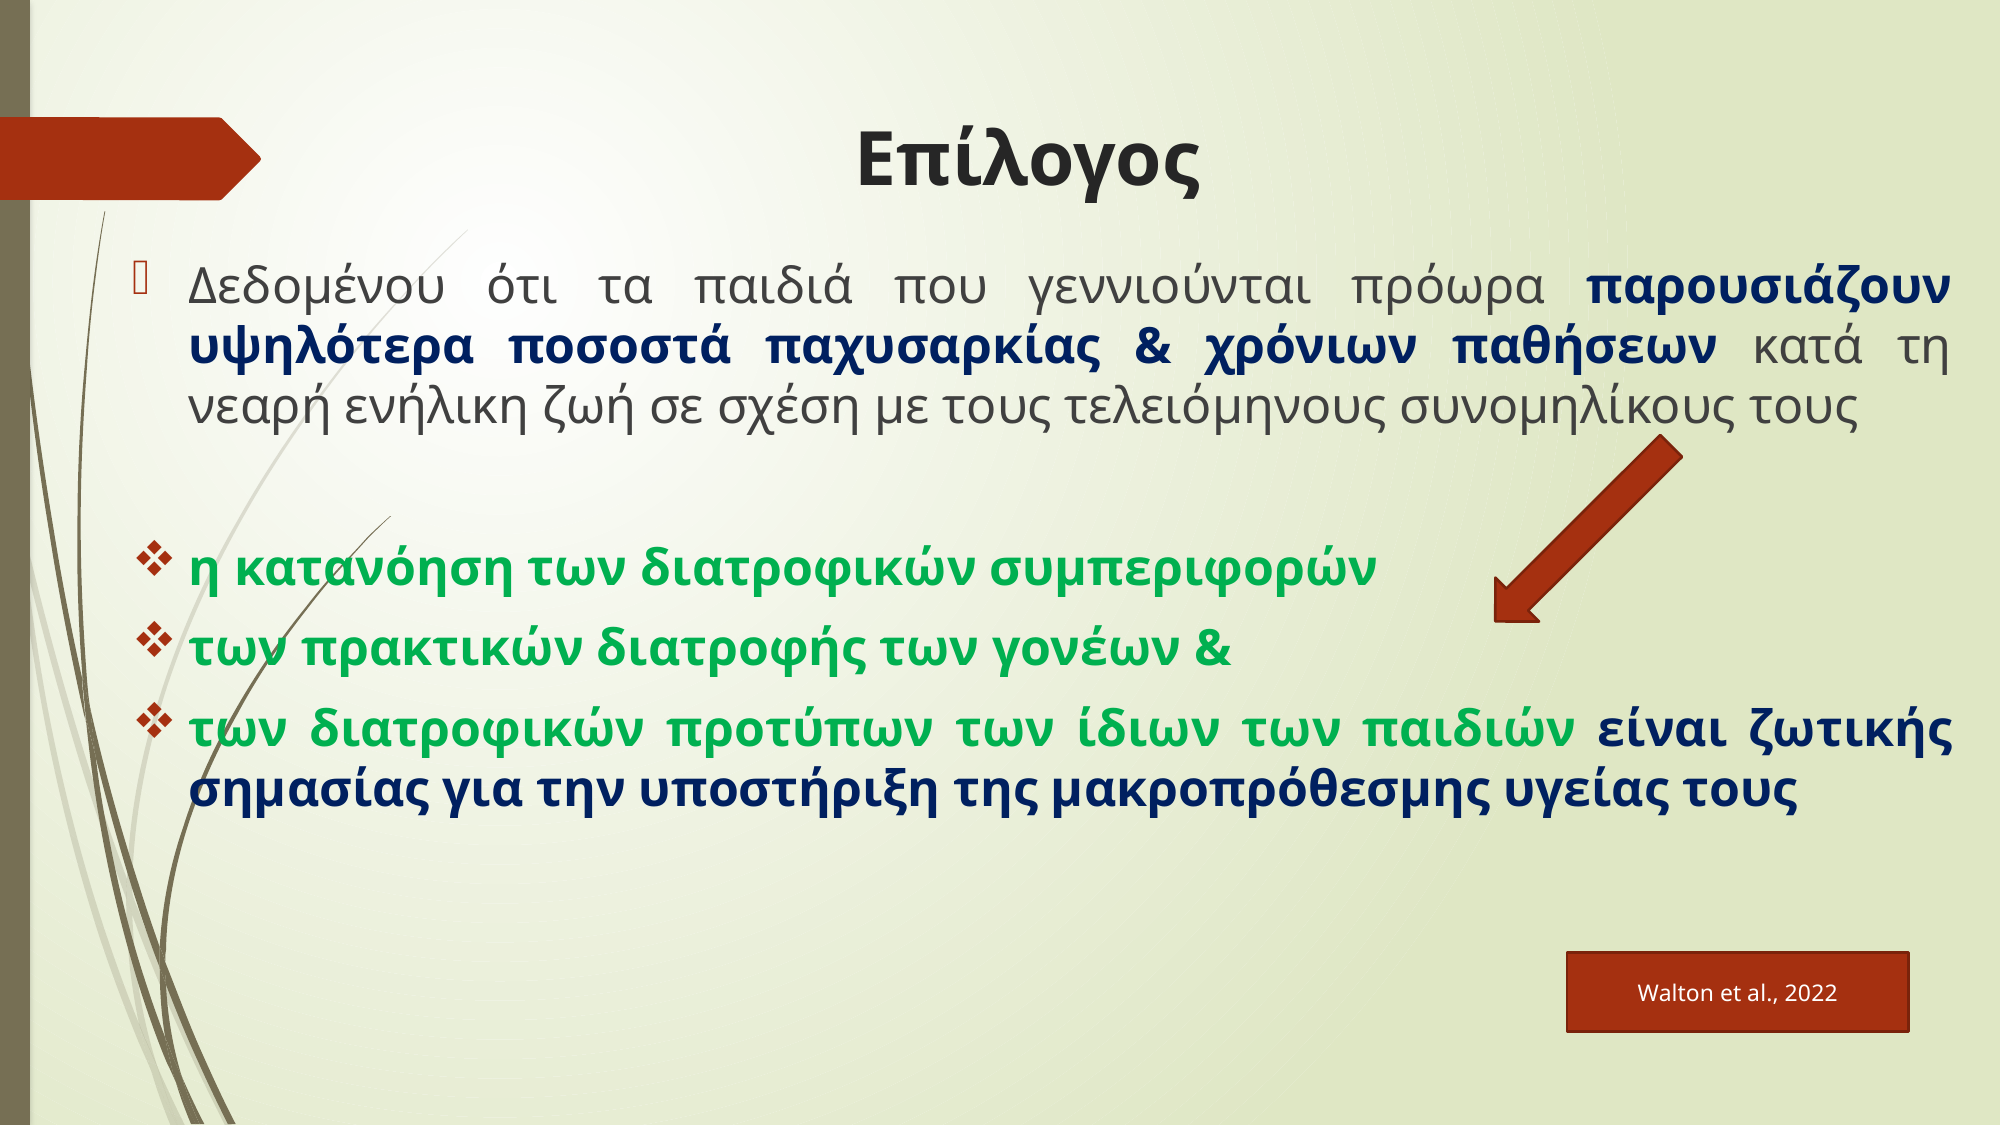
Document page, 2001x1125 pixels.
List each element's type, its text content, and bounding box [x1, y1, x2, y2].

list Δεδομένου ότι τα παιδιά που γεννιούνται πρόωρα παρουσιάζουν υψηλότερα ποσοστά παχυσαρκίας & χρόνιων παθήσεων κατά τη νεαρή ενήλικη ζωή σε σχέση με τους τελειόμηνους συνομηλίκους τους η κατανόηση των διατροφικών συμπεριφορών των πρακτικών διατροφής των γονέων & των διατροφικών προτύπων των ίδιων των παιδιών είναι ζωτικής σημασίας για την υποστήριξη της μακροπρόθεσμης υγείας τους [117, 245, 1968, 1065]
text_box [1493, 434, 1683, 623]
text_box Walton et al., 2022 [1566, 951, 1910, 1033]
title Επίλογος [425, 102, 1629, 232]
